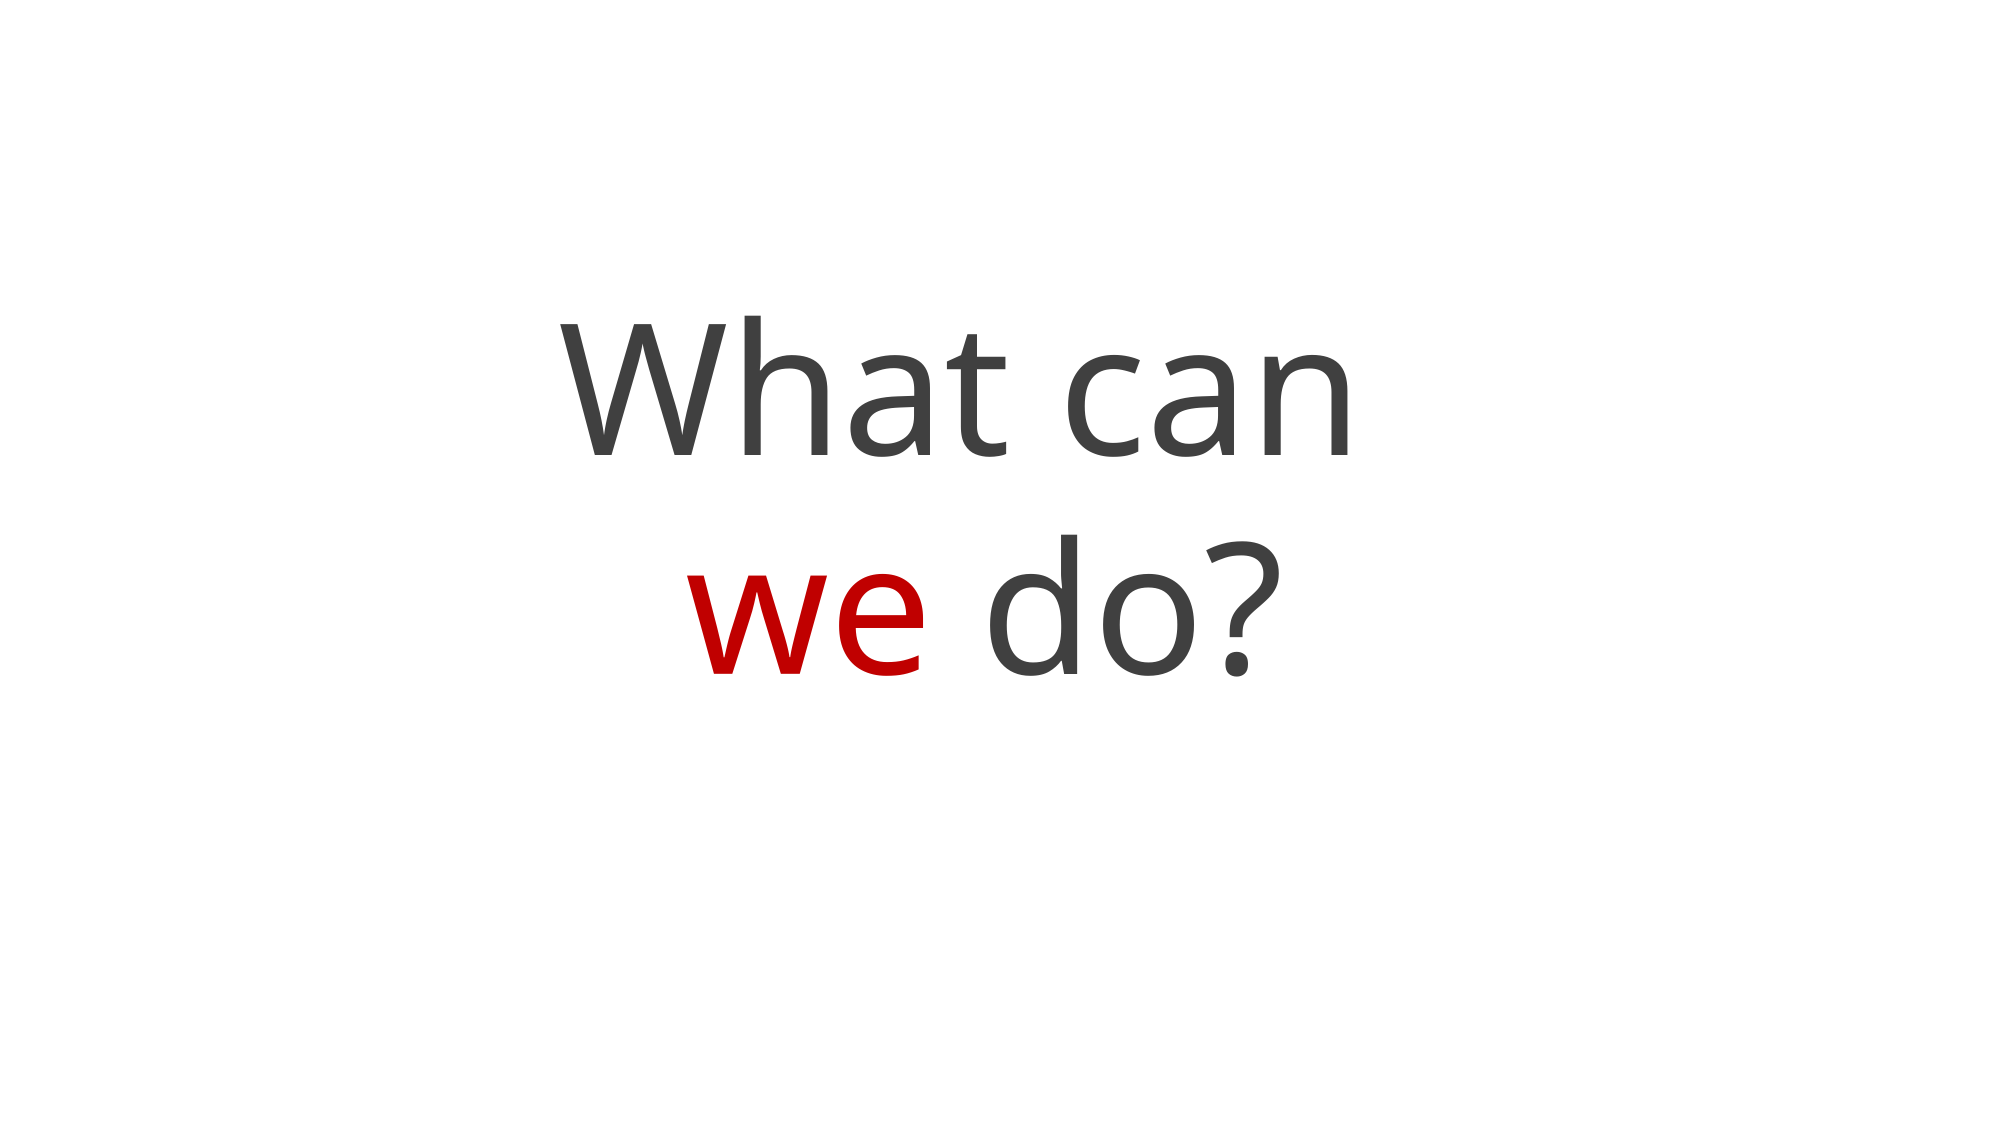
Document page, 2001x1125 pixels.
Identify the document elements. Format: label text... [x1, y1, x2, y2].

text_box What can we do? [484, 264, 1485, 719]
